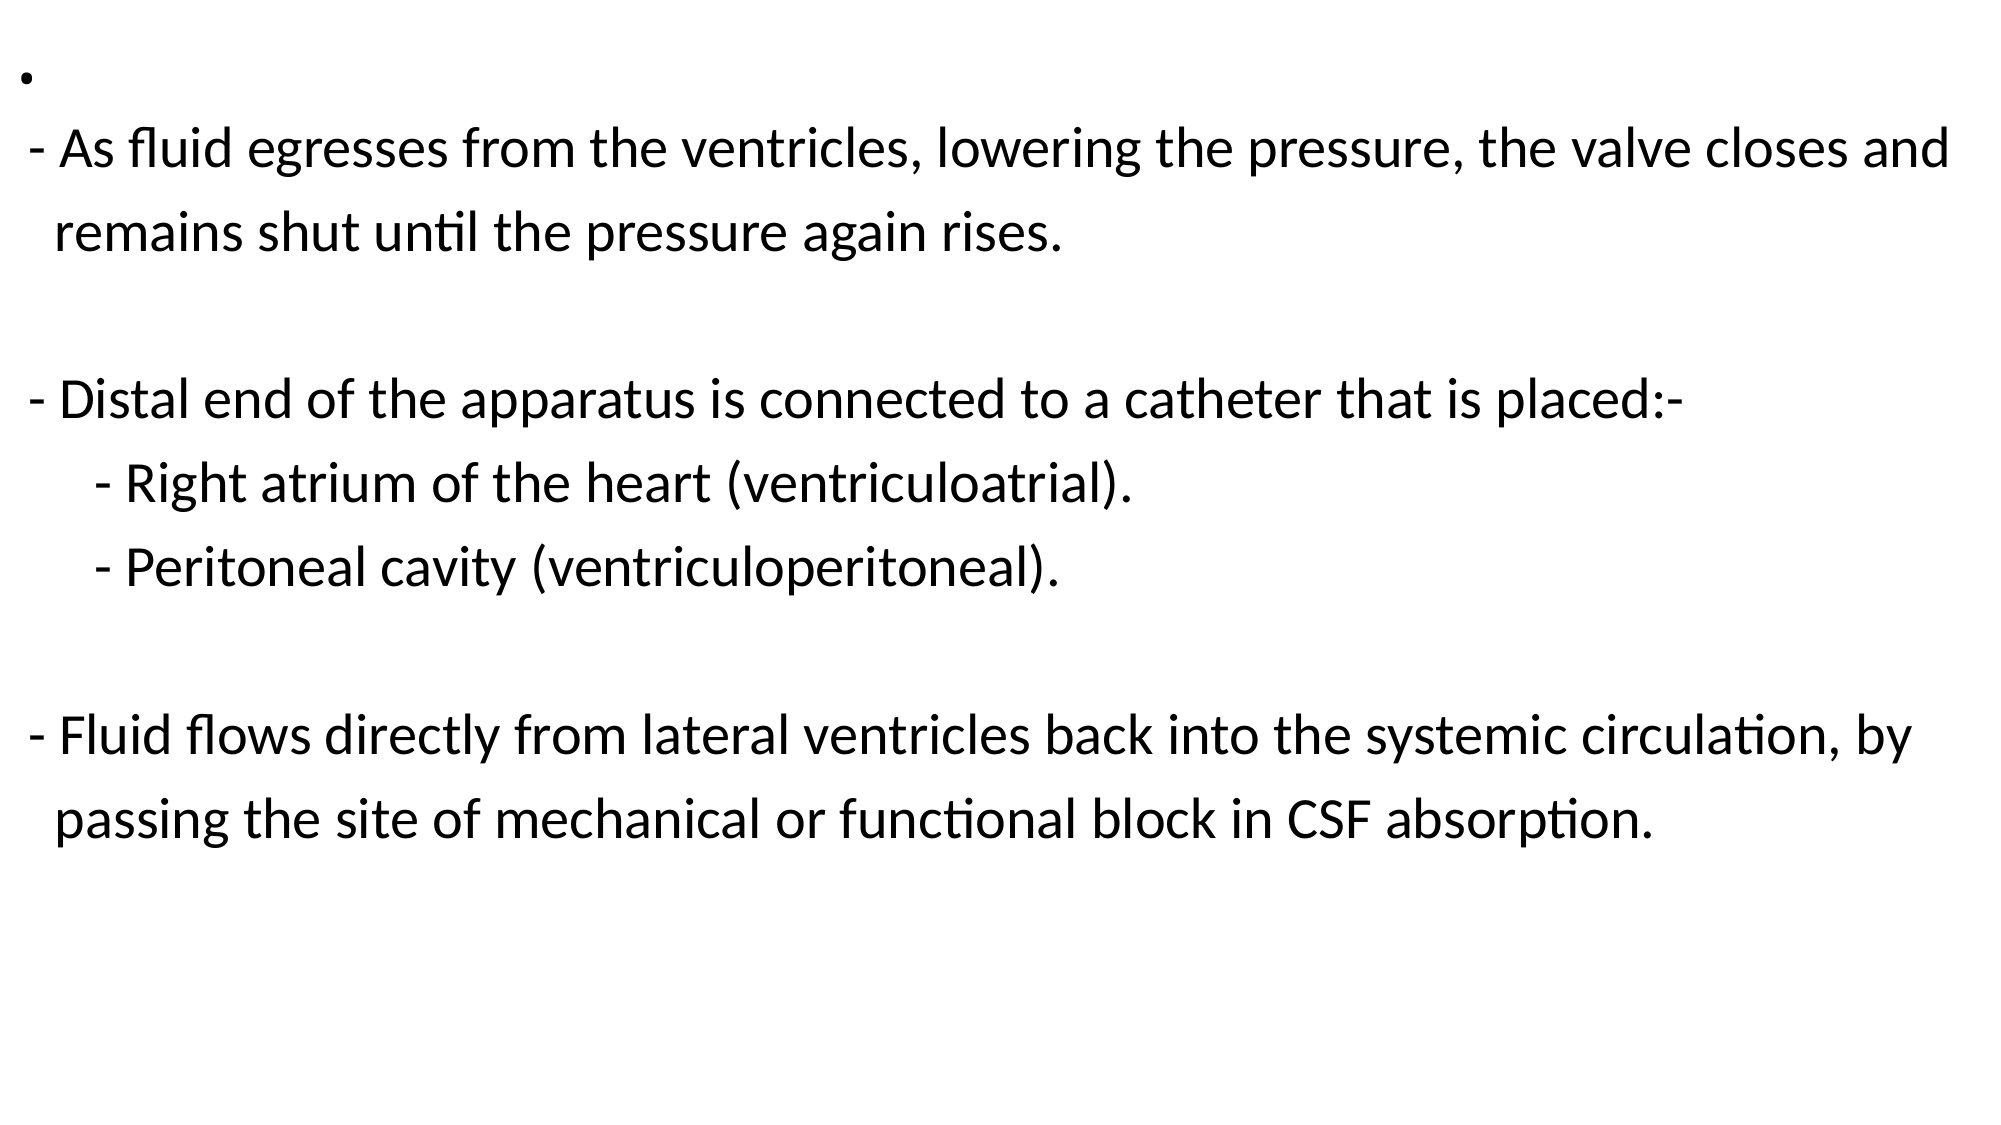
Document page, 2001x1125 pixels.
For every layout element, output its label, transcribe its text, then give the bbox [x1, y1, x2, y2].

list - As fluid egresses from the ventricles, lowering the pressure, the valve closes and remains shut until the pressure again rises. - Distal end of the apparatus is connected to a catheter that is placed:- - Right atrium of the heart (ventriculoatrial). - Peritoneal cavity (ventriculoperitoneal). - Fluid flows directly from lateral ventricles back into the systemic circulation, by passing the site of mechanical or functional block in CSF absorption. [0, 109, 2000, 1125]
title . [0, 0, 1863, 109]
